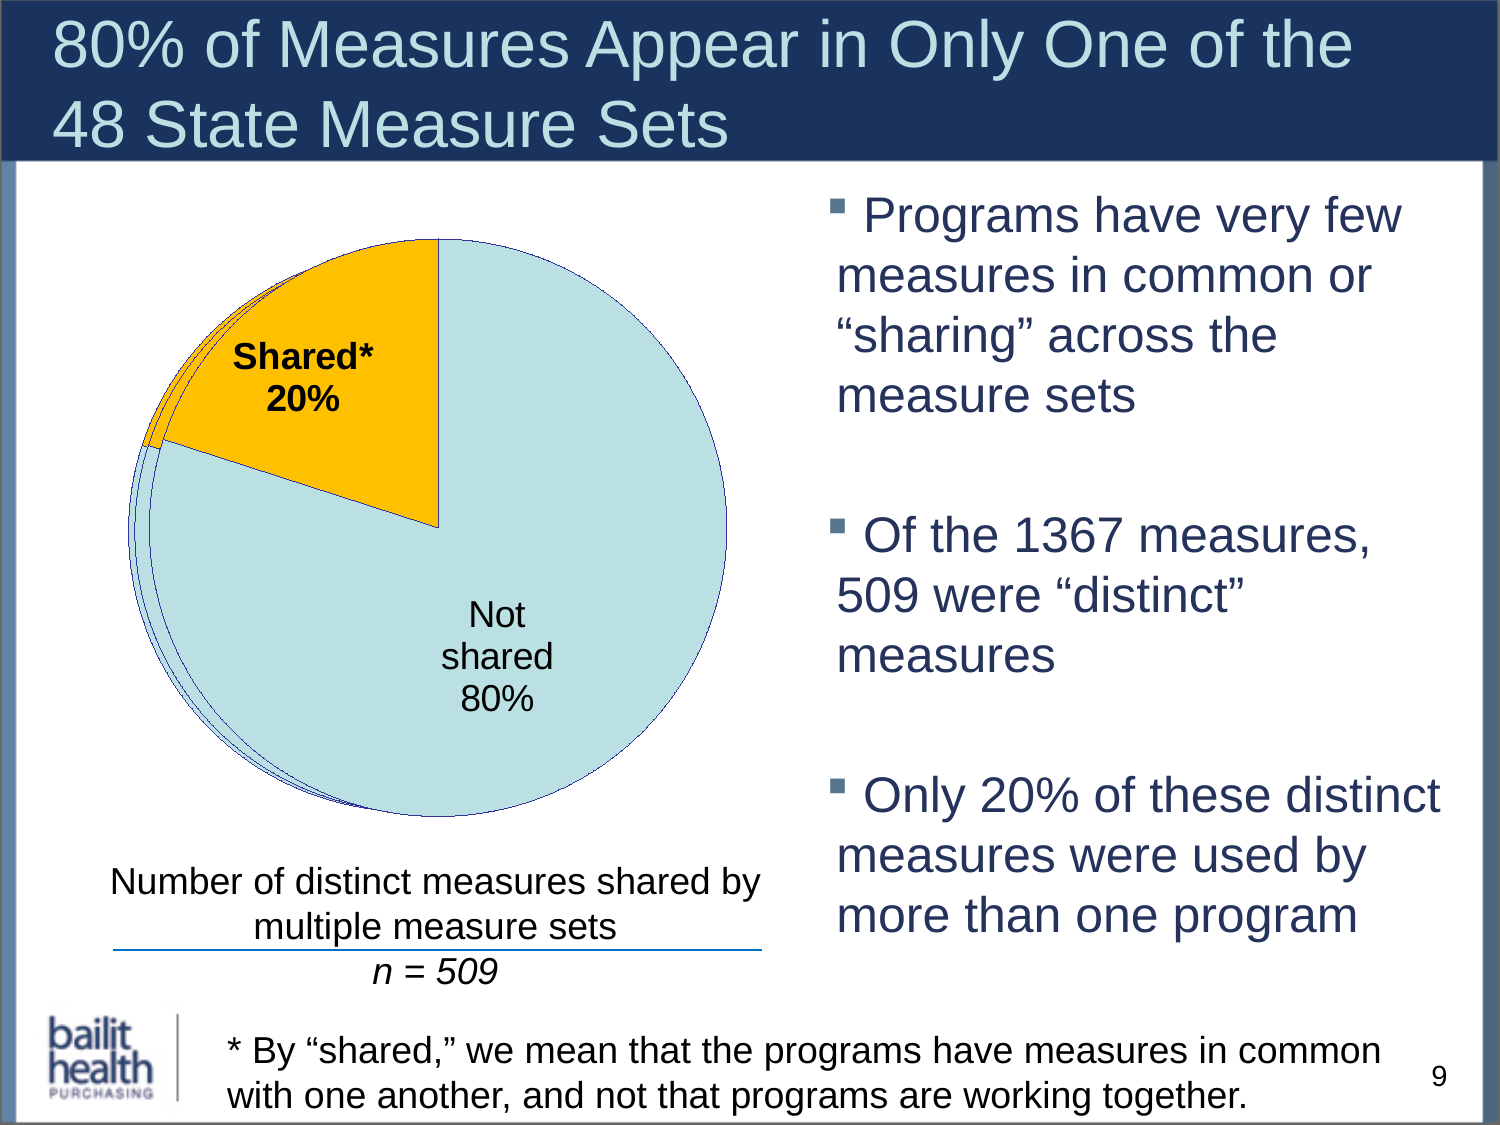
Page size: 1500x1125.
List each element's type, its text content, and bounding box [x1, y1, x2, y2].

chart [0, 174, 956, 926]
text_box * By “shared,” we mean that the programs have measures in common with one another, and not that programs are working together. [212, 1018, 1400, 1124]
list Programs have very few measures in common or “sharing” across the measure sets Of the 1367 measures, 509 were “distinct” measures Only 20% of these distinct measures were used by more than one program [911, 174, 1476, 889]
title 80% of Measures Appear in Only One of the 48 State Measure Sets [37, 0, 1426, 163]
picture [0, 0, 1500, 1125]
slide_number 9 [1400, 1049, 1463, 1088]
text_box Number of distinct measures shared by multiple measure sets n = 509 [37, 933, 834, 1000]
